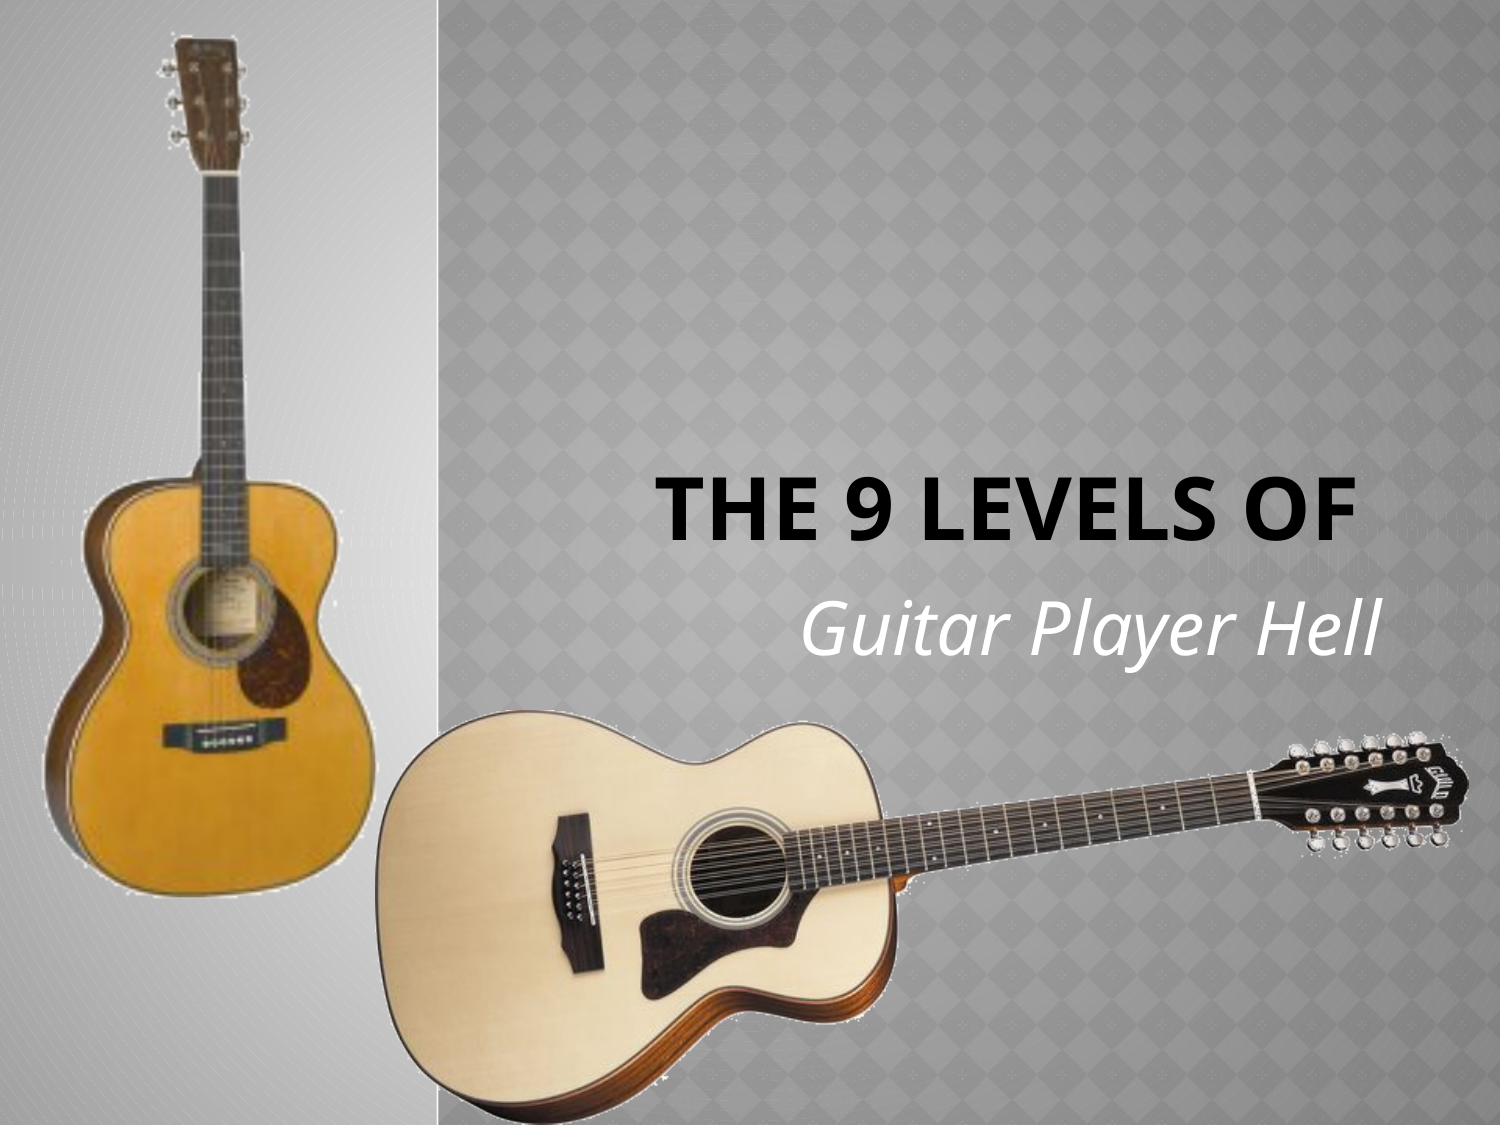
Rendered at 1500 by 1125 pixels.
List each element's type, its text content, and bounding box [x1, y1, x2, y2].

title The 9 levels of [552, 87, 1390, 558]
picture [374, 710, 1470, 1125]
subtitle Guitar Player Hell [550, 580, 1390, 708]
picture [0, 0, 459, 929]
